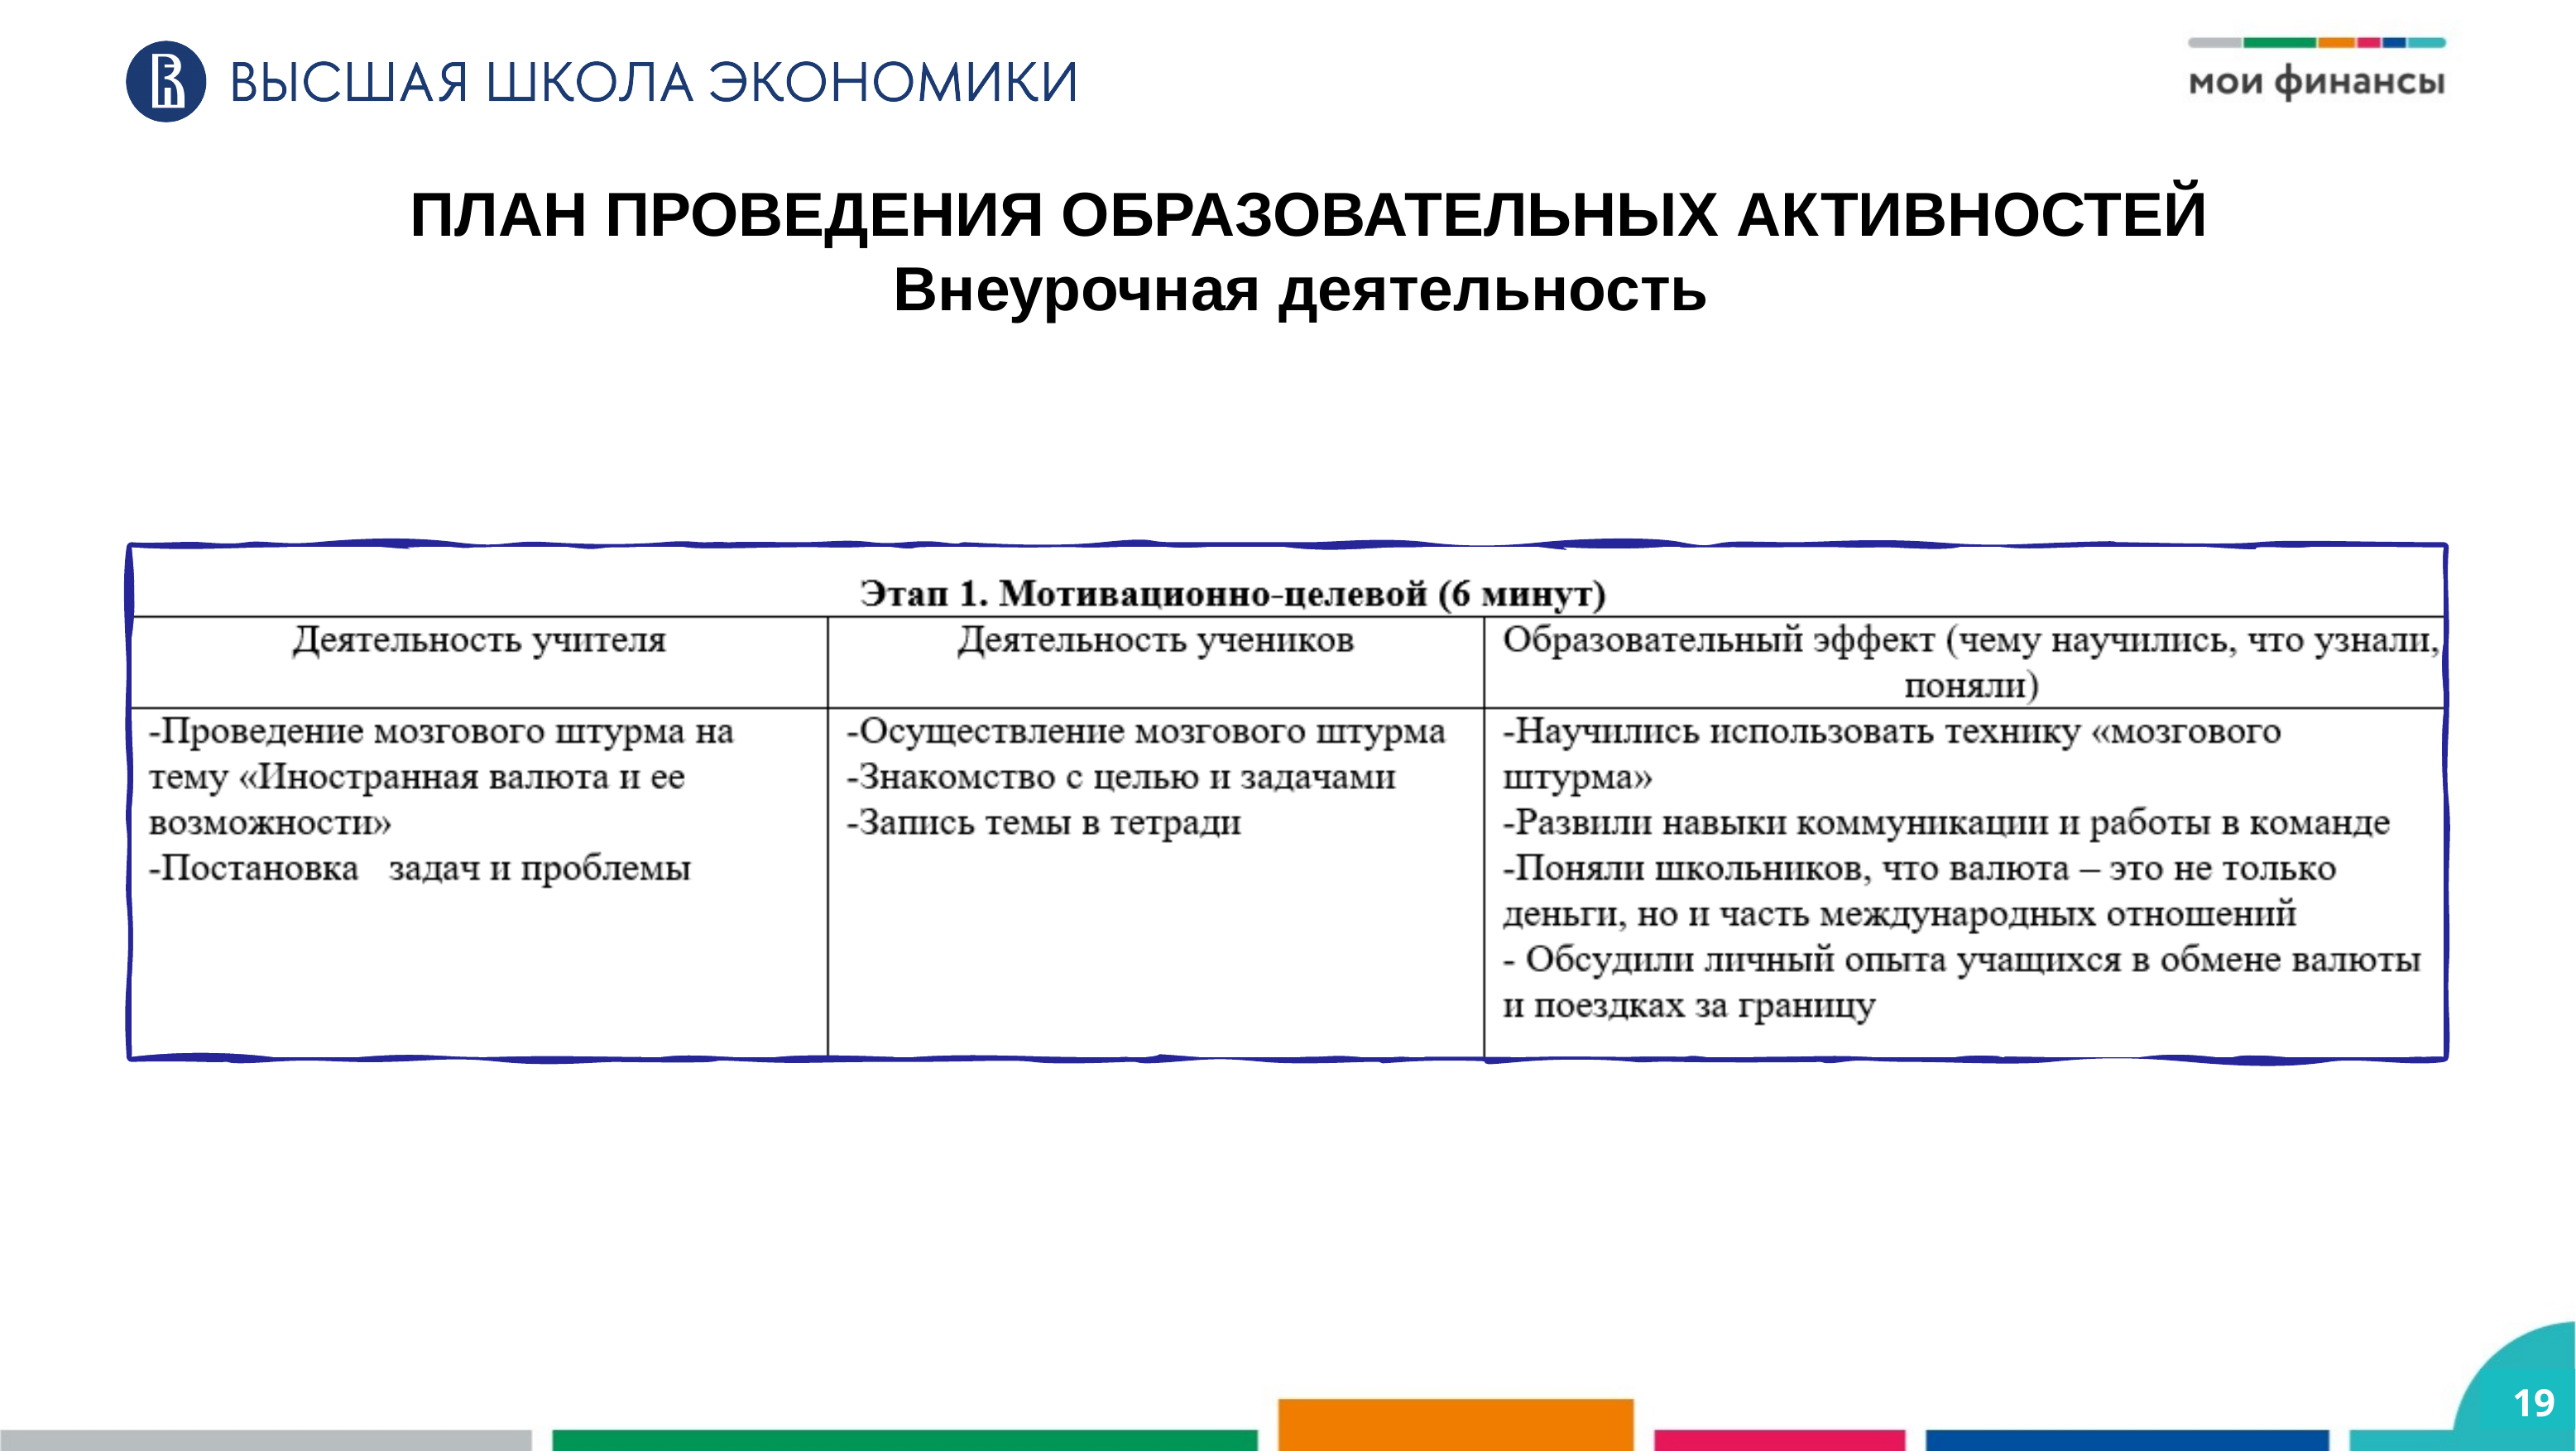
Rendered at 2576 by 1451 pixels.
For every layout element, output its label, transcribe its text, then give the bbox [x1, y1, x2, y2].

text_box 19 [2480, 1368, 2576, 1430]
picture [0, 0, 2576, 1451]
text_box ПЛАН ПРОВЕДЕНИЯ ОБРАЗОВАТЕЛЬНЫХ АКТИВНОСТЕЙ Внеурочная деятельность [44, 164, 2576, 333]
